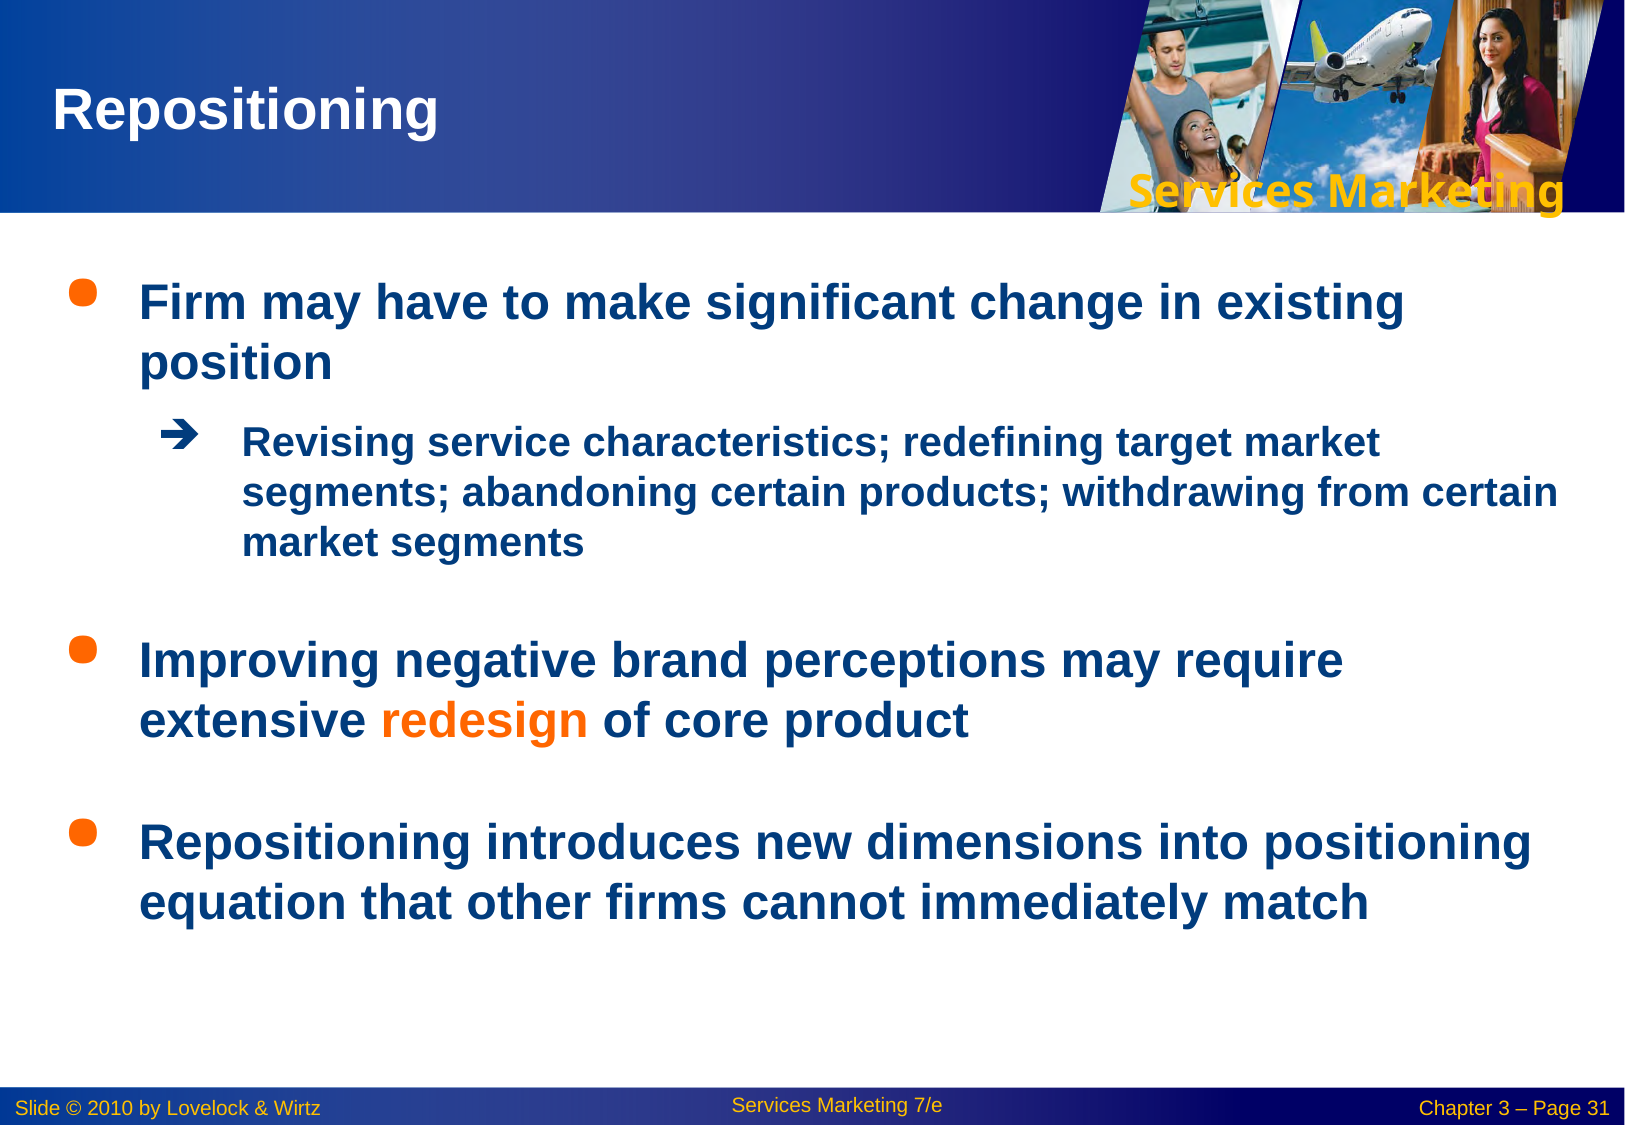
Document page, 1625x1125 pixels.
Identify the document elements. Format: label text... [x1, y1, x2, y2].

list Firm may have to make significant change in existing position Revising service characteristics; redefining target market segments; abandoning certain products; withdrawing from certain market segments Improving negative brand perceptions may require extensive redesign of core product Repositioning introduces new dimensions into positioning equation that other firms cannot immediately match [49, 261, 1588, 1051]
picture [1100, 0, 1604, 213]
title Repositioning [36, 37, 1088, 176]
picture [1546, 187, 1556, 202]
picture [1162, 186, 1172, 192]
